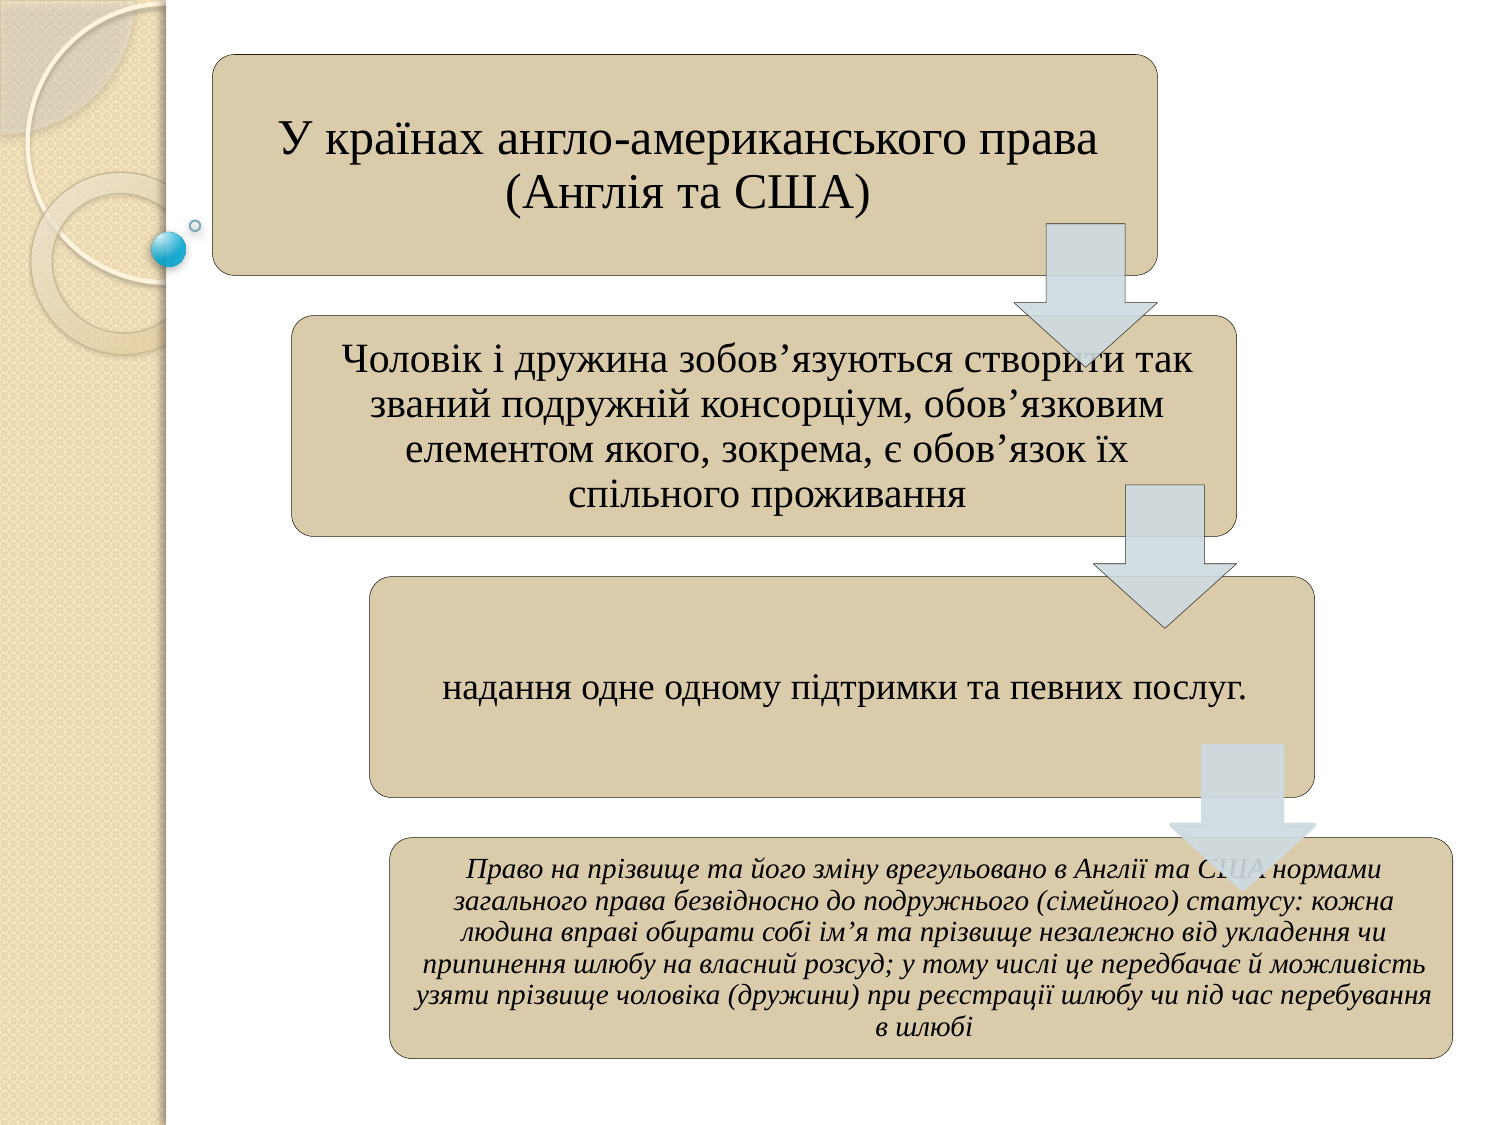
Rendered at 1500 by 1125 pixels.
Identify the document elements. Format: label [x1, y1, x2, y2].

text_box [241, 54, 1424, 1059]
